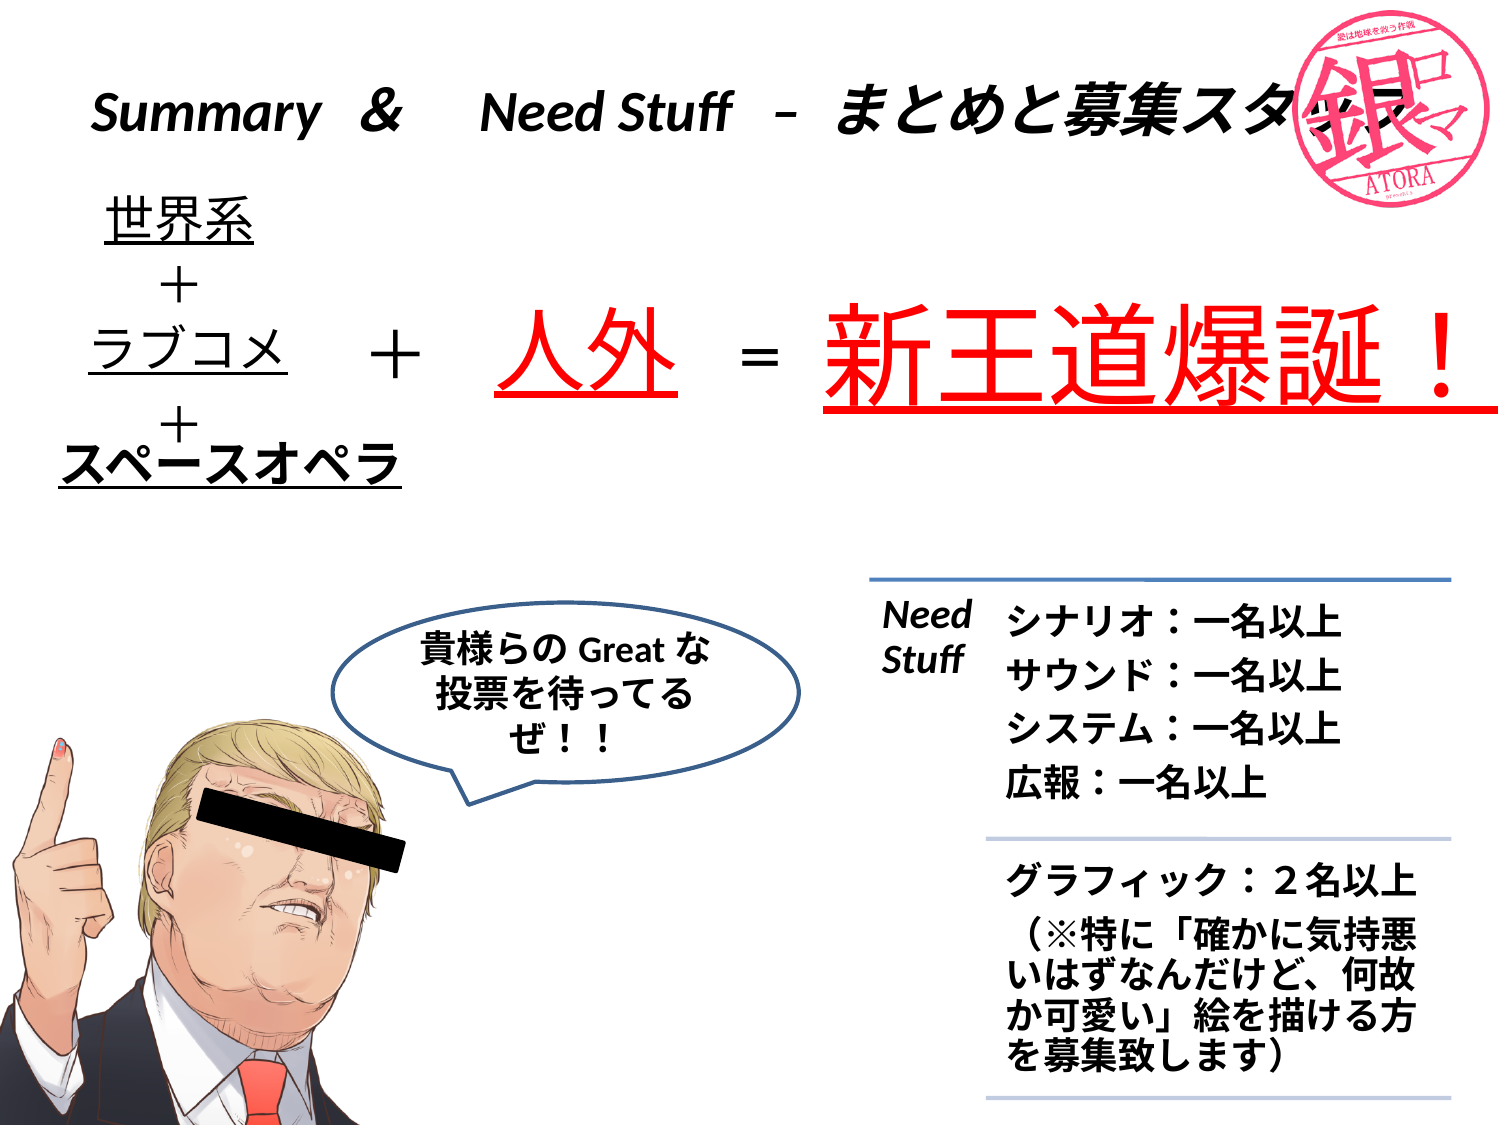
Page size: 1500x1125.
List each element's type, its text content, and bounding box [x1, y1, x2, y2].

picture [0, 668, 389, 1125]
picture [1281, 0, 1500, 219]
text_box ラブコメ [72, 310, 303, 385]
text_box 貴様らのGreatな投票を待ってるぜ！！ [339, 600, 801, 807]
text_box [869, 579, 1452, 1112]
text_box ＋ [139, 246, 220, 310]
text_box 新王道爆誕！ [807, 277, 1500, 428]
text_box ＋ [347, 305, 445, 401]
text_box Summary ＆ Need Stuff – まとめと募集スタッフ [76, 65, 1276, 151]
text_box 世界系 [89, 179, 270, 255]
text_box [393, 837, 406, 874]
text_box 人外 [479, 285, 693, 411]
text_box スペースオペラ [43, 424, 418, 500]
text_box ＋ [139, 385, 220, 461]
text_box ＝ [720, 320, 801, 396]
